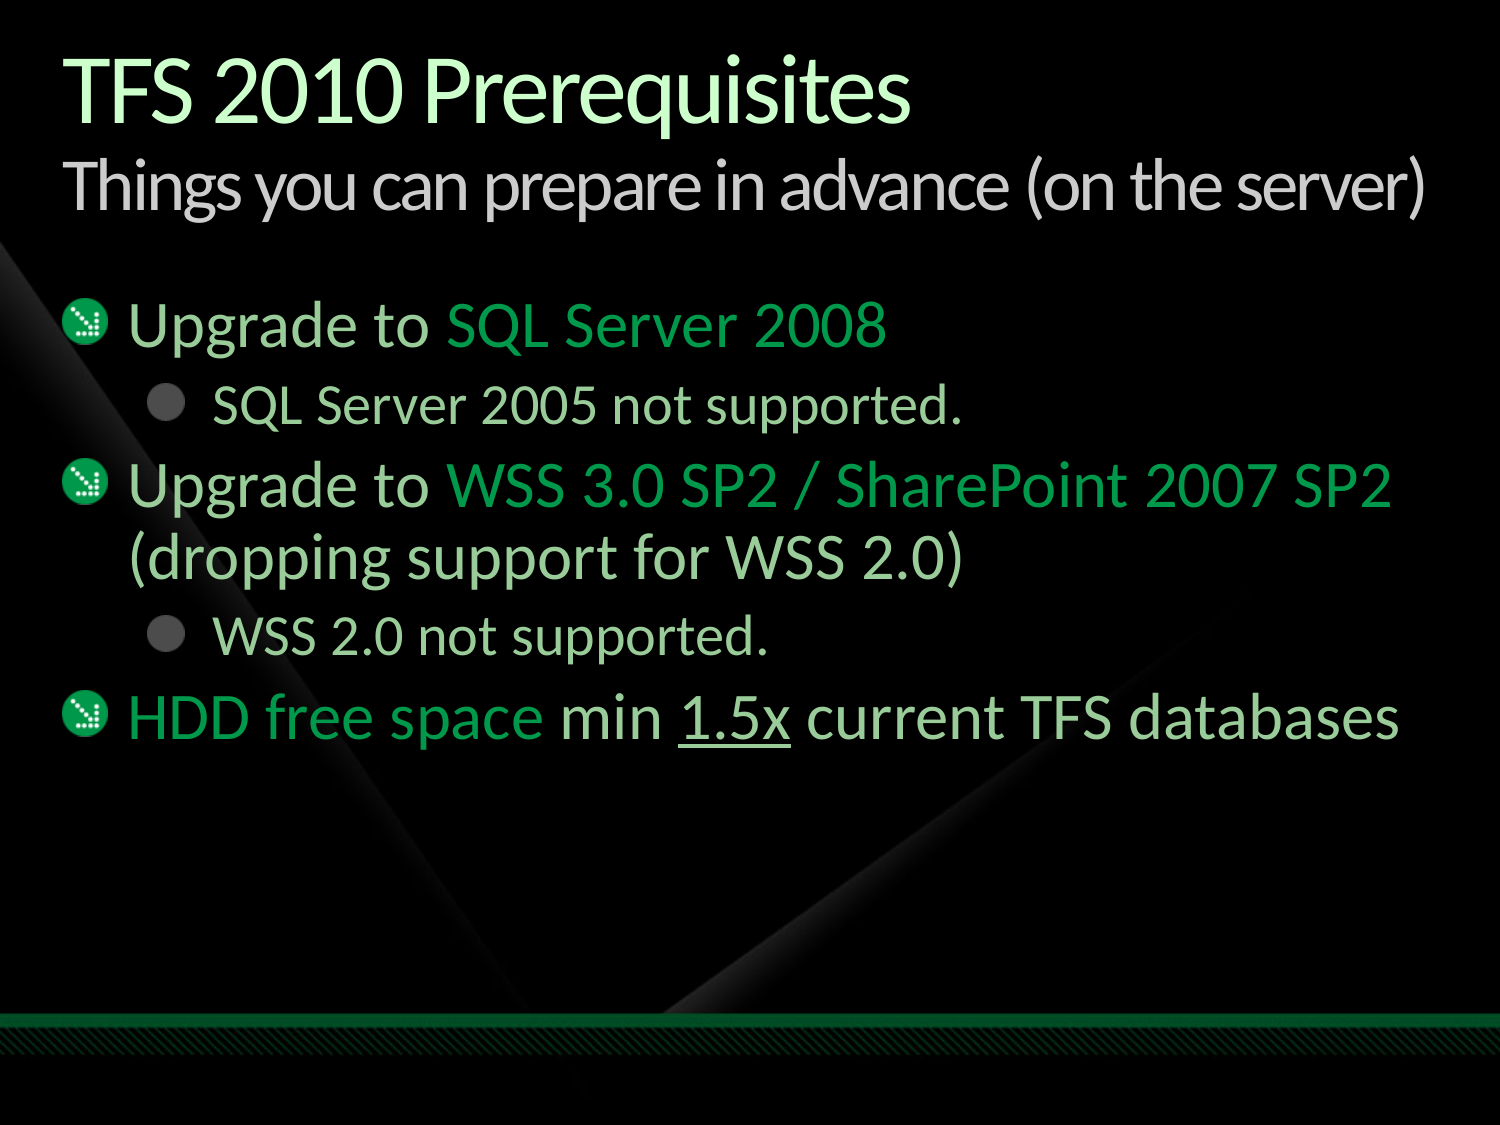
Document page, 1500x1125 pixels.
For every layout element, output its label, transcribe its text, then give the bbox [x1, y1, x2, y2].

title TFS 2010 Prerequisites Things you can prepare in advance (on the server) [62, 37, 1438, 229]
list Upgrade to SQL Server 2008 SQL Server 2005 not supported. Upgrade to WSS 3.0 SP2 / SharePoint 2007 SP2 (dropping support for WSS 2.0) WSS 2.0 not supported. HDD free space min 1.5x current TFS databases [62, 231, 1438, 980]
picture [0, 0, 1500, 1125]
